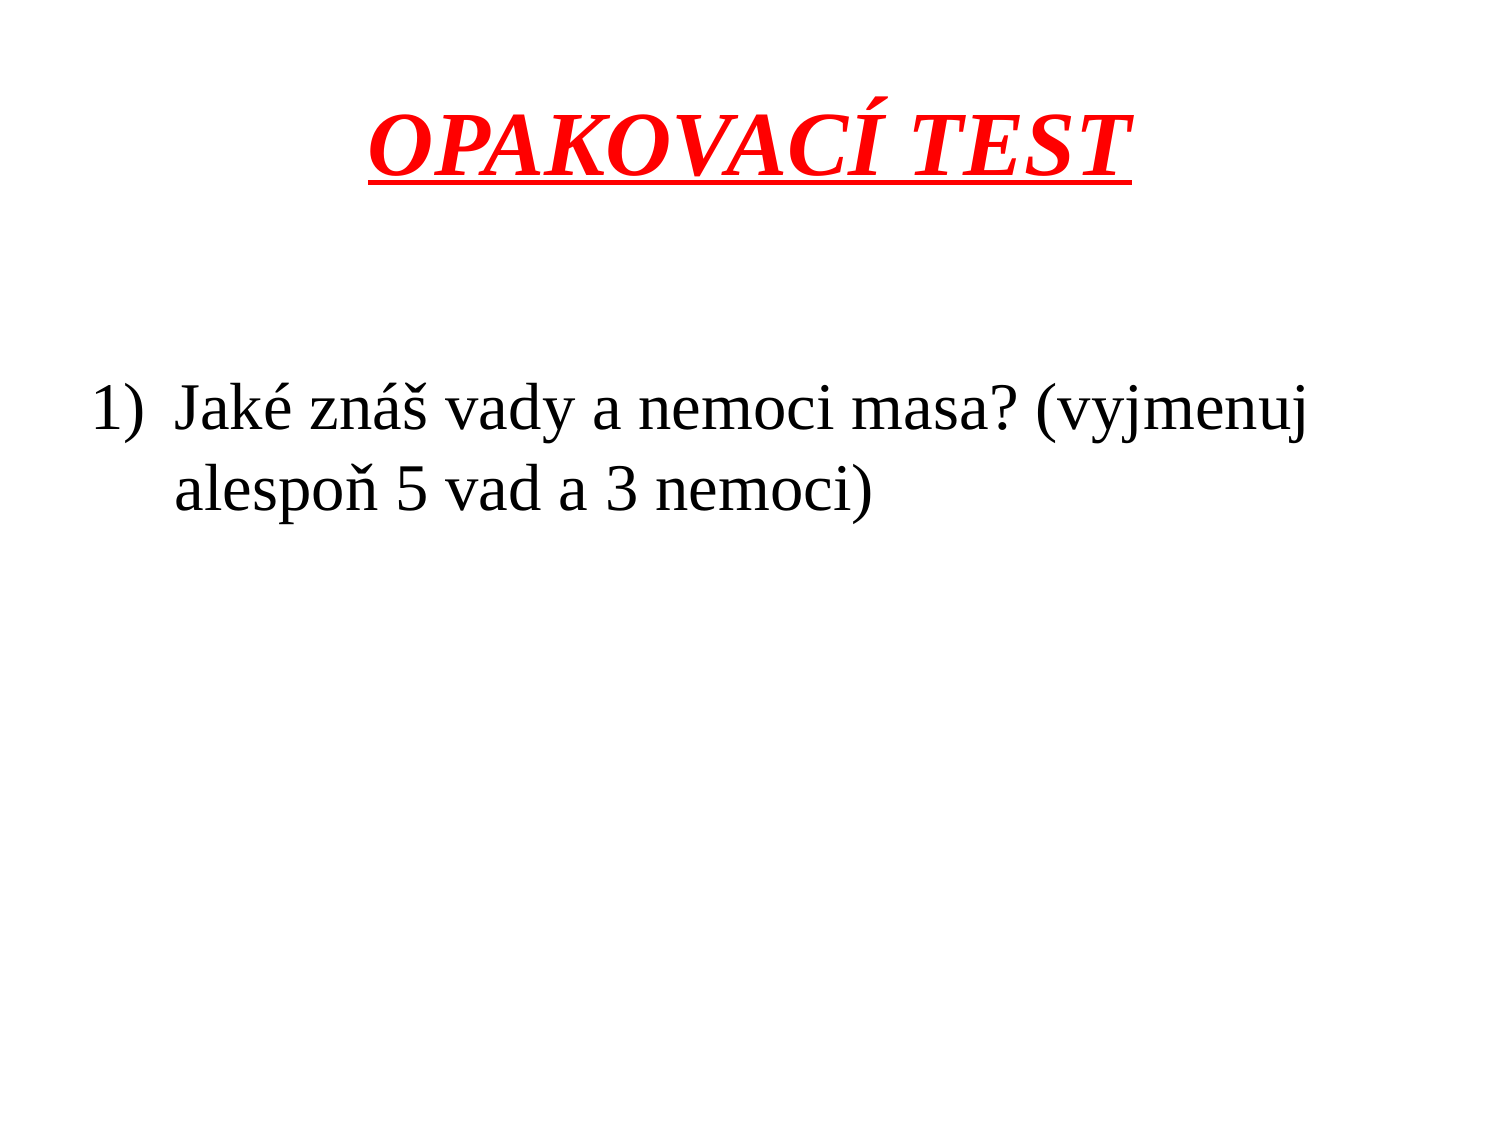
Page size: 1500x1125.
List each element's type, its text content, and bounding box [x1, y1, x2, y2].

title OPAKOVACÍ TEST [74, 44, 1426, 233]
list Jaké znáš vady a nemoci masa? (vyjmenuj alespoň 5 vad a 3 nemoci) [74, 262, 1426, 1006]
